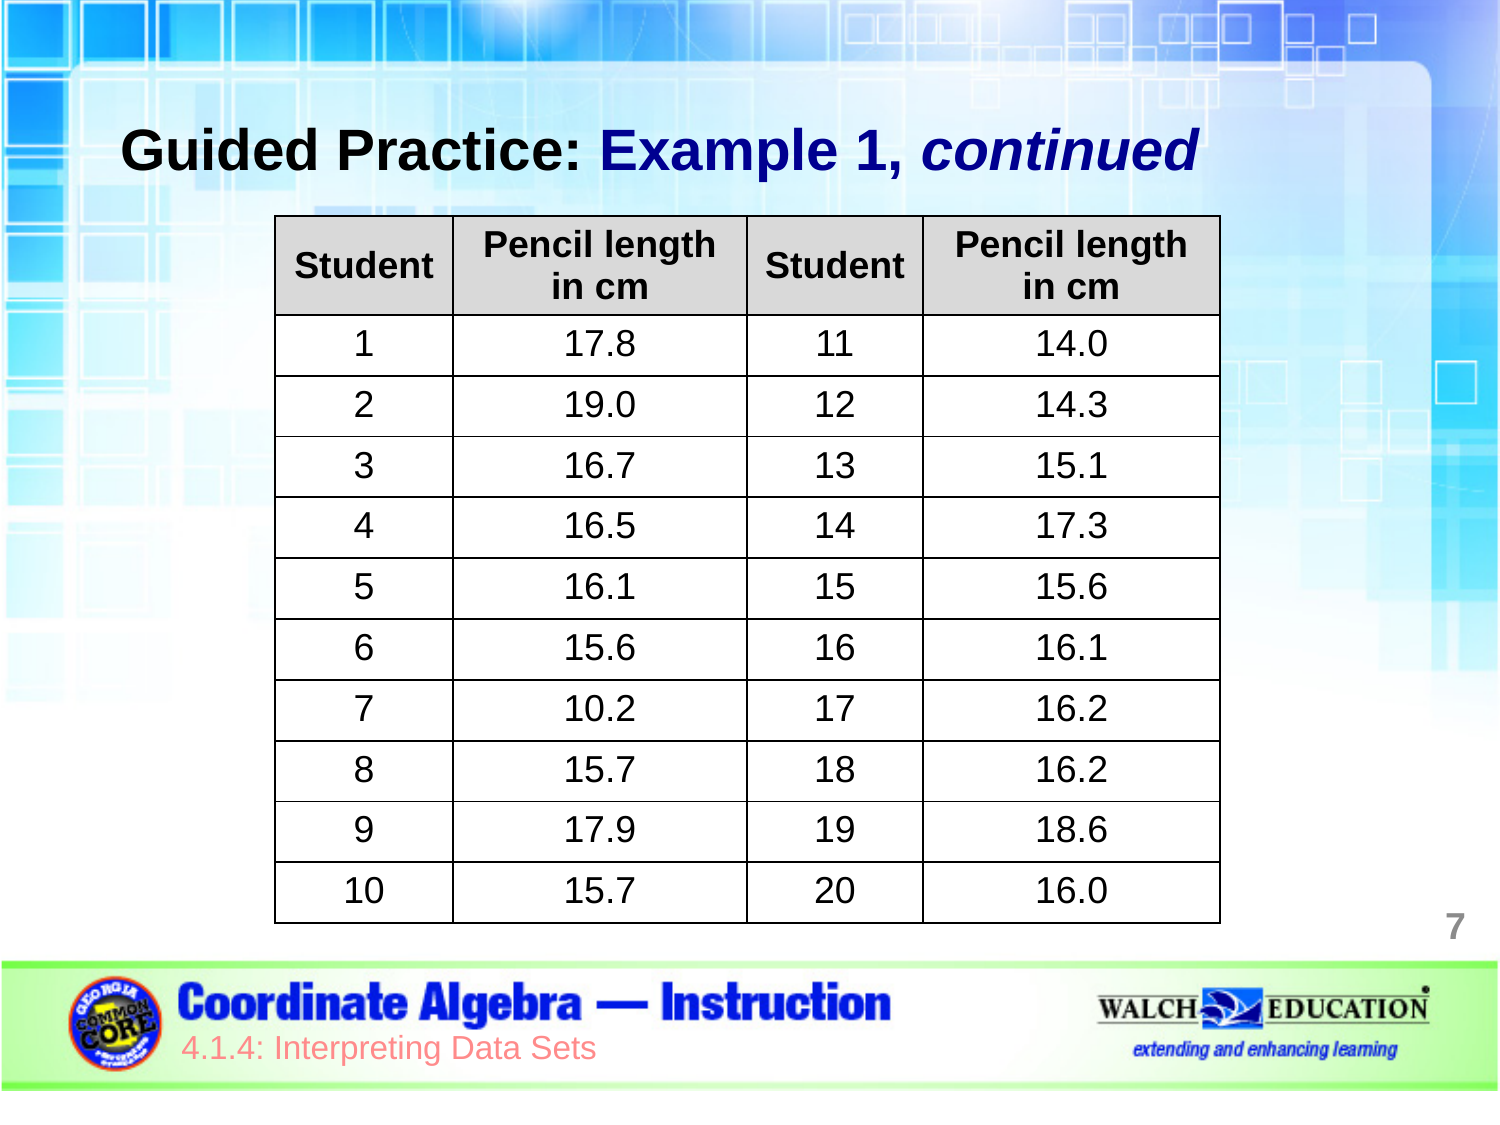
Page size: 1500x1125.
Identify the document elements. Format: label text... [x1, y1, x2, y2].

table_cell 5 [276, 559, 452, 618]
table_cell 11 [748, 316, 922, 375]
table_cell 17.8 [454, 316, 746, 375]
table_cell 16.1 [454, 559, 746, 618]
table_header Student [748, 217, 922, 314]
table_cell 9 [276, 802, 452, 861]
table_cell 17.3 [924, 498, 1219, 557]
table_header Pencil length in cm [924, 217, 1219, 314]
table_cell 20 [748, 863, 922, 922]
table_cell 8 [276, 742, 452, 801]
table_cell 16.1 [924, 620, 1219, 679]
table_cell 19 [748, 802, 922, 861]
table_cell 14.0 [924, 316, 1219, 375]
table_header Pencil length in cm [454, 217, 746, 314]
table_cell 18.6 [924, 802, 1219, 861]
table_header Student [276, 217, 452, 314]
table_cell 10 [276, 863, 452, 922]
table_cell 14.3 [924, 377, 1219, 436]
table_cell 3 [276, 437, 452, 496]
table_cell 4 [276, 498, 452, 557]
table_cell 15.6 [924, 559, 1219, 618]
subtitle Guided Practice: Example 1, continued [105, 105, 1394, 925]
table_cell 14 [748, 498, 922, 557]
table_cell 16.2 [924, 681, 1219, 740]
table_cell 15.7 [454, 863, 746, 922]
table_cell 13 [748, 437, 922, 496]
table_cell 15.6 [454, 620, 746, 679]
table_cell 16.7 [454, 437, 746, 496]
table_cell 2 [276, 377, 452, 436]
table_cell 19.0 [454, 377, 746, 436]
table_cell 18 [748, 742, 922, 801]
table_cell 10.2 [454, 681, 746, 740]
table_cell 16 [748, 620, 922, 679]
table_cell 6 [276, 620, 452, 679]
slide_number 7 [1361, 901, 1481, 949]
table_cell 15.1 [924, 437, 1219, 496]
table_cell 15.7 [454, 742, 746, 801]
table_cell 17 [748, 681, 922, 740]
footer 4.1.4: Interpreting Data Sets [166, 1024, 1080, 1069]
table_cell 15 [748, 559, 922, 618]
table_cell 12 [748, 377, 922, 436]
table_cell 1 [276, 316, 452, 375]
table_cell 7 [276, 681, 452, 740]
table_cell 16.5 [454, 498, 746, 557]
table_cell 16.0 [924, 863, 1219, 922]
picture [1, 0, 1500, 1091]
table_cell 17.9 [454, 802, 746, 861]
table_cell 16.2 [924, 742, 1219, 801]
